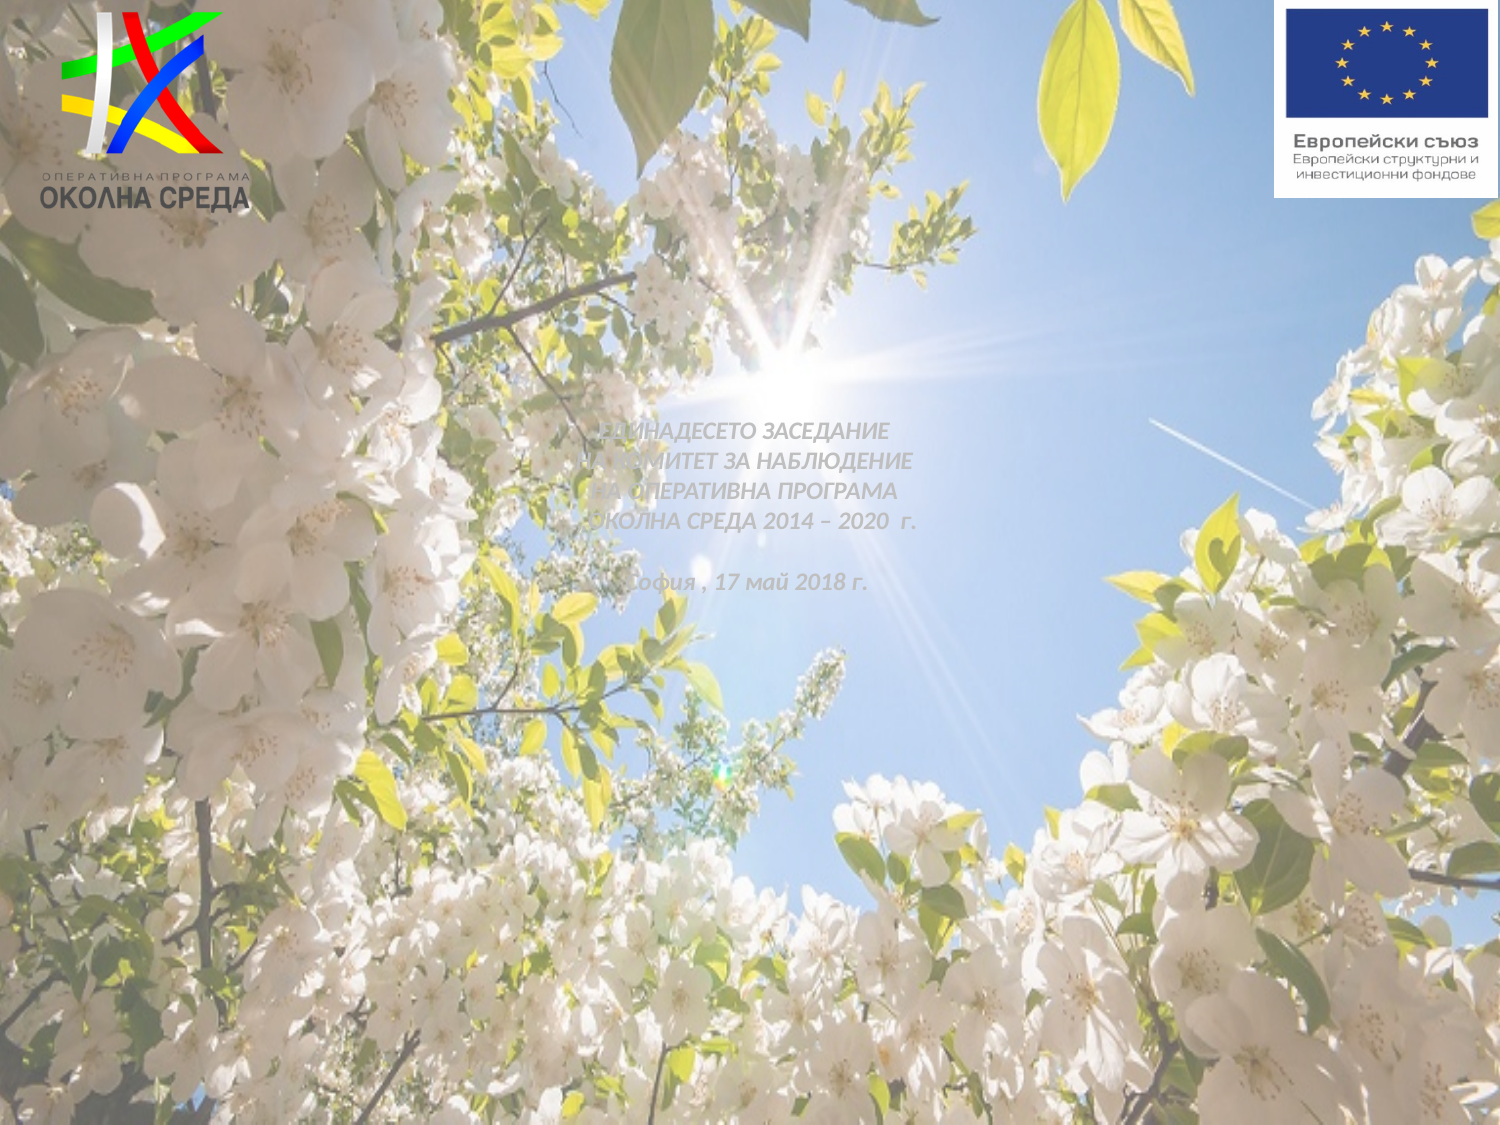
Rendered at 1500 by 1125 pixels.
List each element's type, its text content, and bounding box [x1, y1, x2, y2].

title ЕДИНАДЕСЕТО ЗАСЕДАНИЕ НА КОМИТЕТ ЗА НАБЛЮДЕНИЕ НА ОПЕРАТИВНА ПРОГРАМА „ОКОЛНА СРЕДА 2014 – 2020 г. София , 17 май 2018 г. [109, 243, 1385, 778]
picture [1274, 0, 1498, 199]
picture [5, 0, 278, 231]
